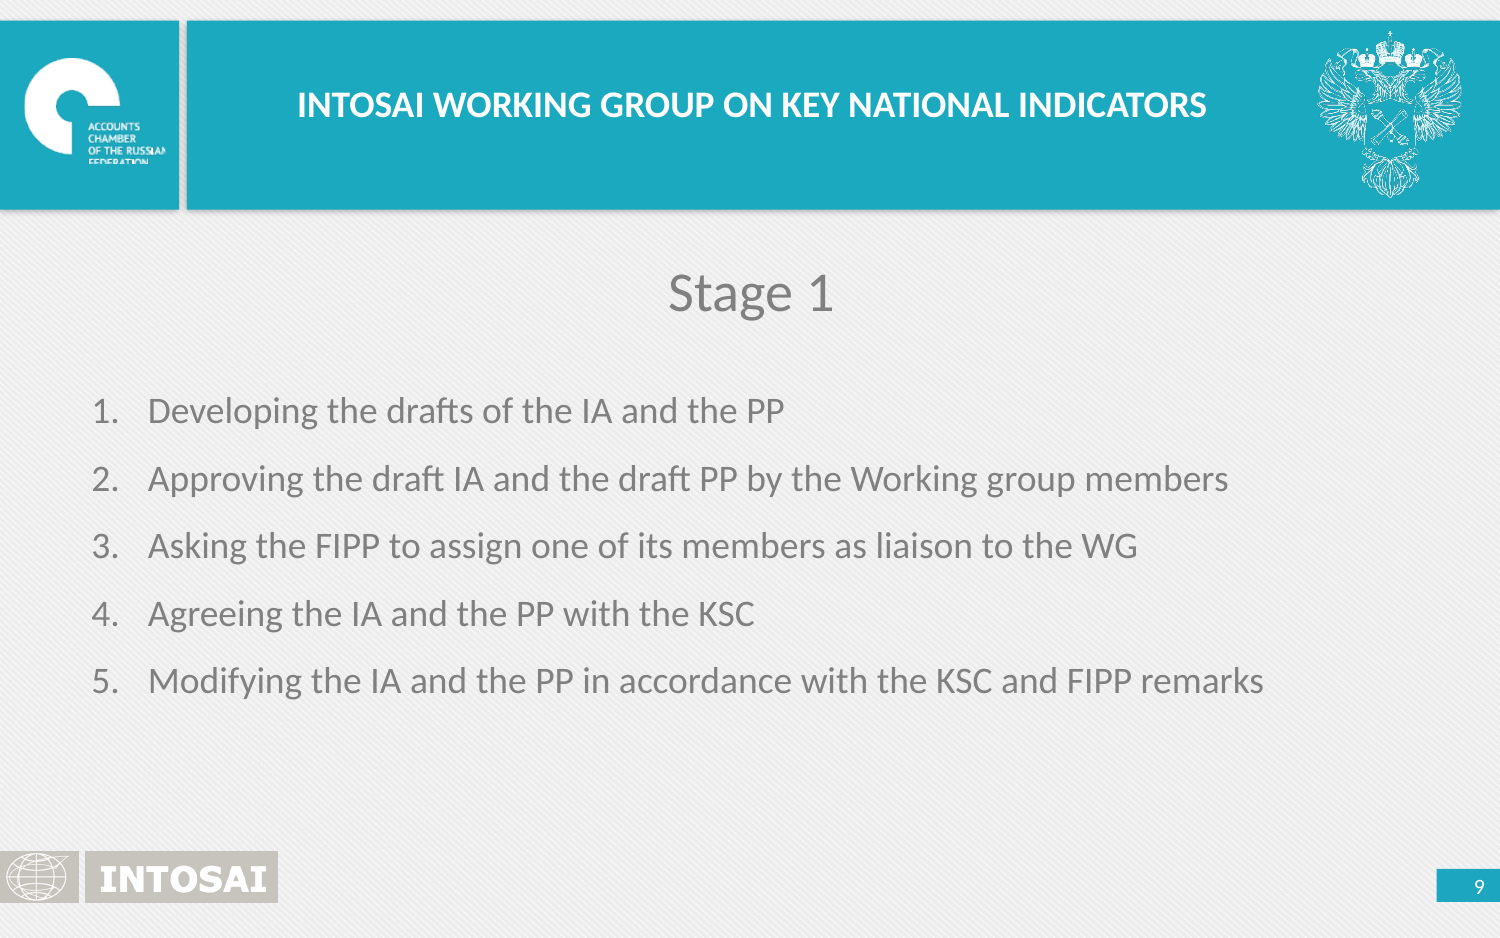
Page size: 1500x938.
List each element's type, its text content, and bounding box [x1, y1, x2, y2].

text_box INTOSAI WORKING GROUP ON KEY NATIONAL INDICATORS [282, 72, 1265, 133]
picture [0, 0, 1500, 938]
text_box Developing the drafts of the IA and the PP Approving the draft IA and the draft PP by the Working group members Asking the FIPP to assign one of its members as liaison to the WG Agreeing the IA and the PP with the KSC Modifying the IA and the PP in accordance with the KSC and FIPP remarks [76, 356, 1471, 709]
text_box Stage 1 [61, 247, 1455, 330]
